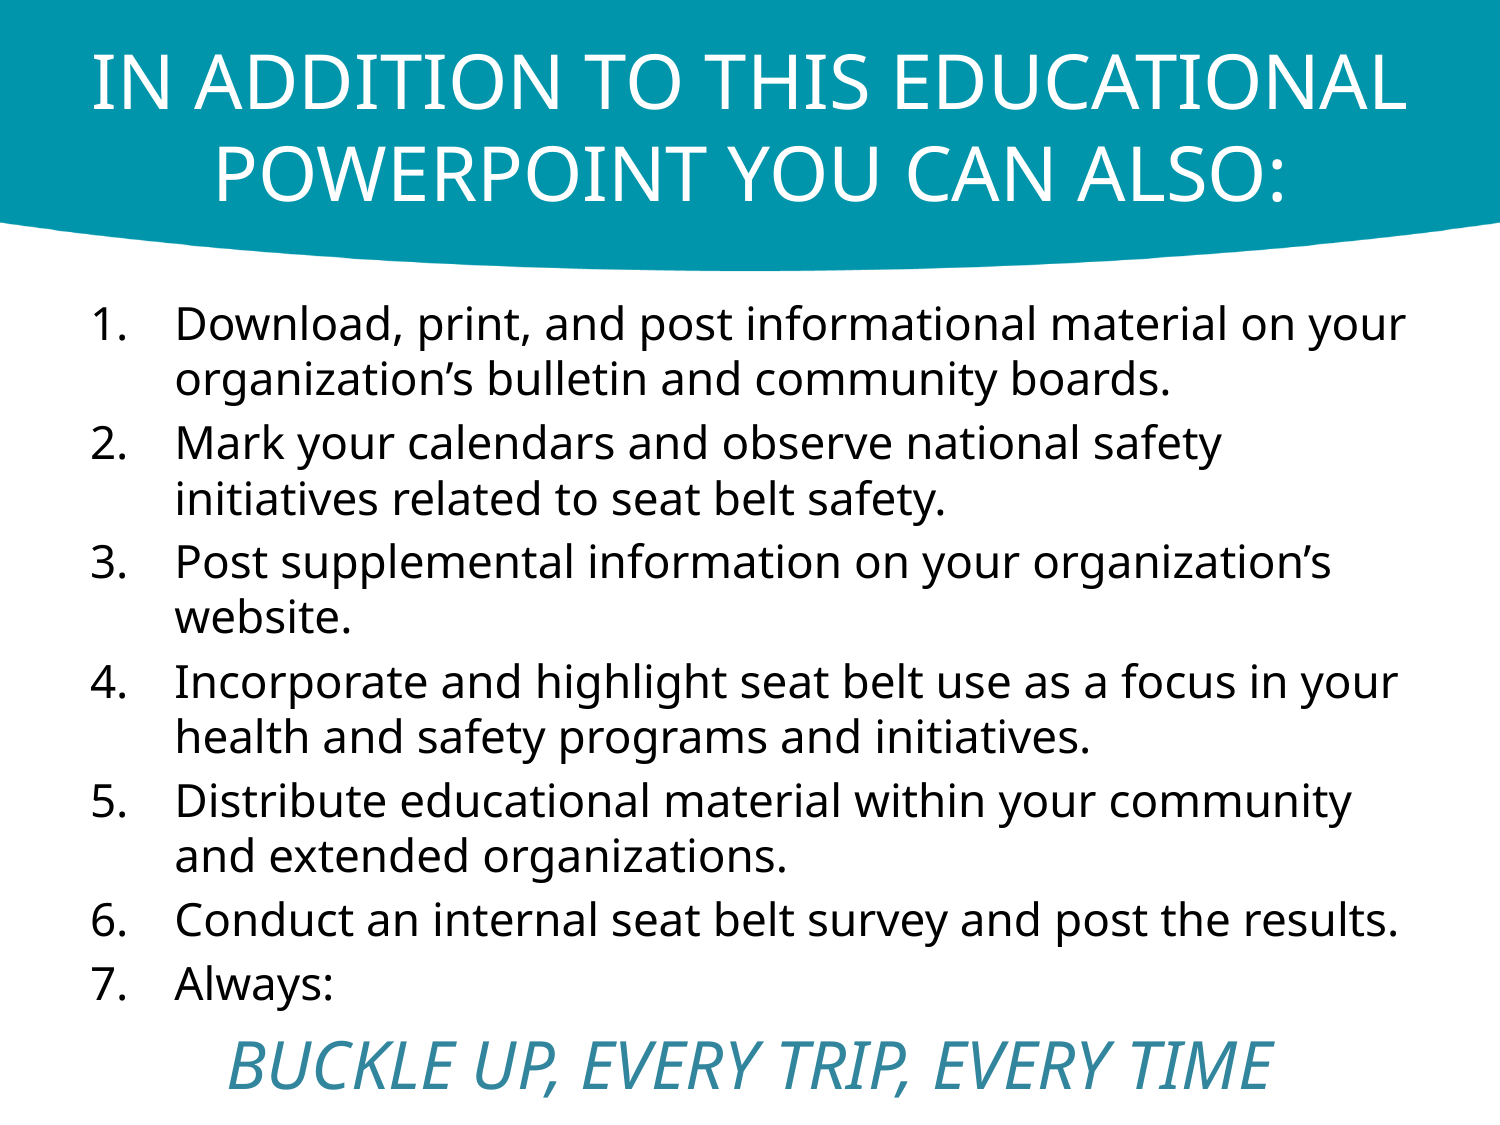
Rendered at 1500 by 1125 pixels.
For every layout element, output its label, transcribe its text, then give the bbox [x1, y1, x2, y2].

picture [0, 0, 1500, 1125]
title IN ADDITION TO THIS EDUCATIONAL POWERPOINT YOU CAN ALSO: [75, 24, 1425, 225]
list Download, print, and post informational material on your organization’s bulletin and community boards. Mark your calendars and observe national safety initiatives related to seat belt safety. Post supplemental information on your organization’s website. Incorporate and highlight seat belt use as a focus in your health and safety programs and initiatives. Distribute educational material within your community and extended organizations. Conduct an internal seat belt survey and post the results. Always: BUCKLE UP, EVERY TRIP, EVERY TIME [75, 287, 1425, 1088]
